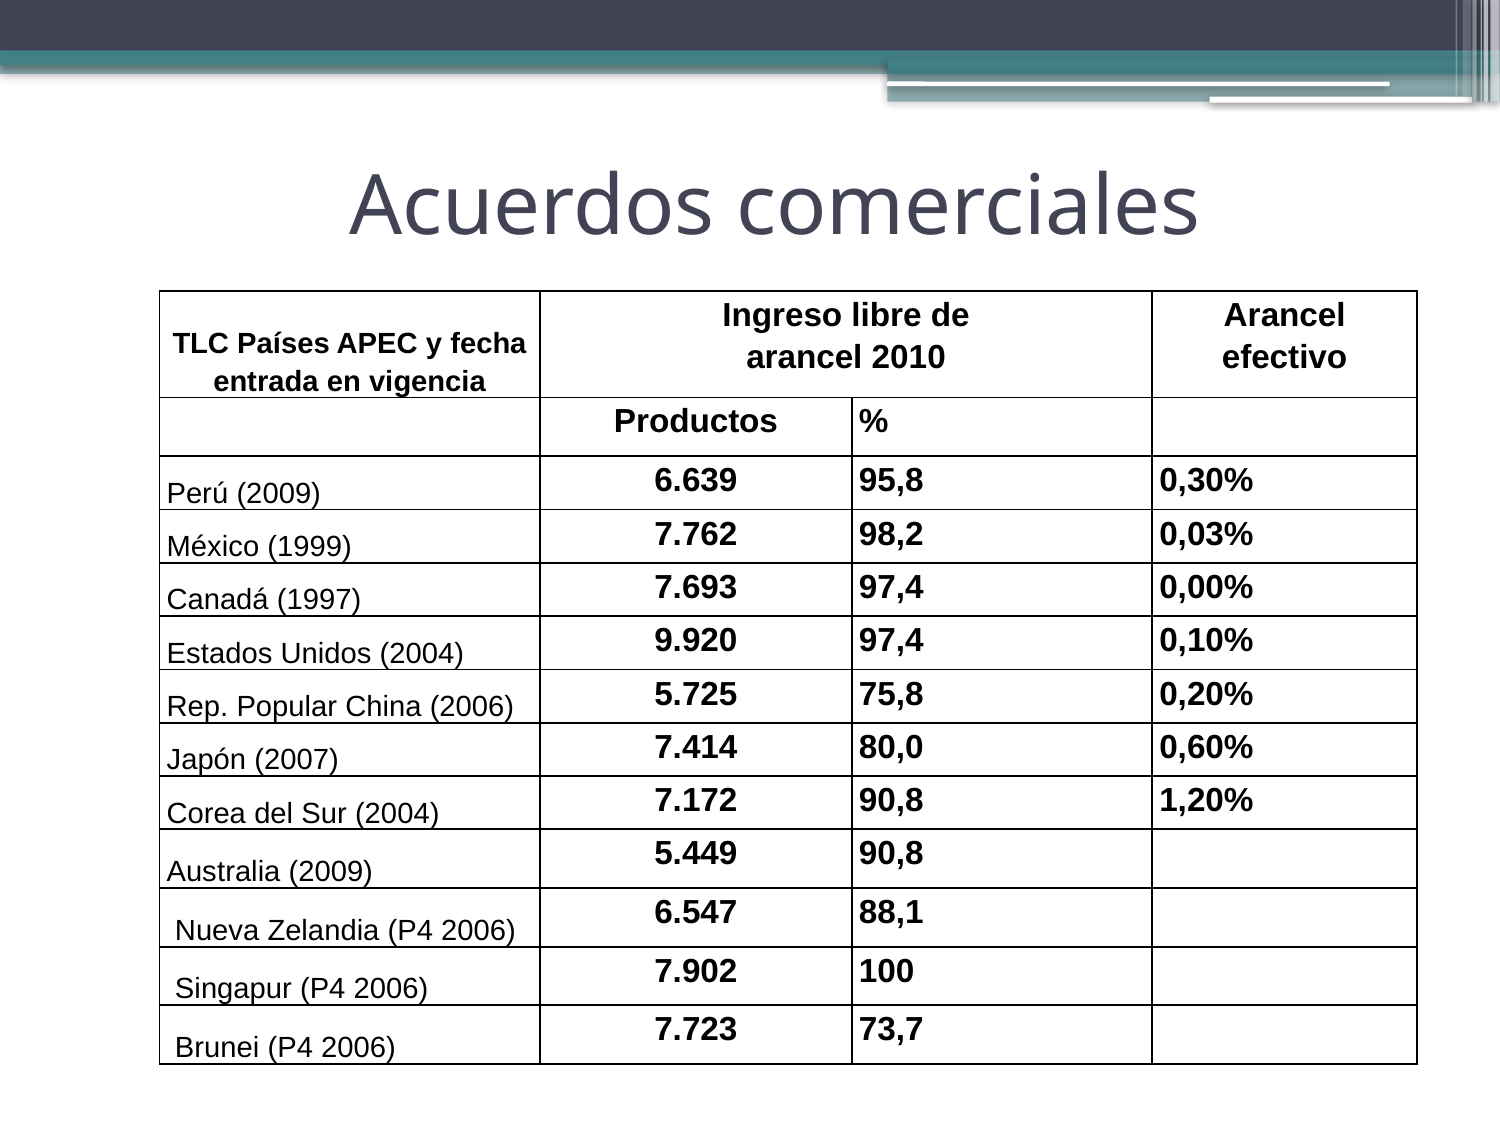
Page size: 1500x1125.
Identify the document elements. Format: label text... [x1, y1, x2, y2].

table_cell Australia (2009) [160, 830, 539, 887]
table_cell 7.172 [541, 777, 851, 828]
table_cell Singapur (P4 2006) [160, 948, 539, 1004]
table_cell 7.414 [541, 724, 851, 775]
table_cell 90,8 [853, 777, 1151, 828]
table_cell 1,20% [1153, 777, 1416, 828]
table_cell 7.902 [541, 948, 851, 1004]
table_header Ingreso libre de arancel 2010 [541, 292, 1151, 397]
table_cell 6.639 [541, 457, 851, 509]
table_cell 97,4 [853, 564, 1151, 615]
table_cell Nueva Zelandia (P4 2006) [160, 889, 539, 946]
table_cell 0,10% [1153, 617, 1416, 669]
table_cell 0,20% [1153, 670, 1416, 722]
table_cell Brunei (P4 2006) [160, 1006, 539, 1063]
table_header Arancel efectivo [1153, 292, 1416, 397]
table_cell 100 [853, 948, 1151, 1004]
table_cell [1153, 889, 1416, 946]
table_cell 6.547 [541, 889, 851, 946]
table_cell [1153, 948, 1416, 1004]
table_cell Japón (2007) [160, 724, 539, 775]
table_cell 0,30% [1153, 457, 1416, 509]
table_cell 7.762 [541, 510, 851, 562]
table_cell México (1999) [160, 510, 539, 562]
table_cell Rep. Popular China (2006) [160, 670, 539, 722]
table_cell 88,1 [853, 889, 1151, 946]
table_cell Productos [541, 398, 851, 455]
table_cell 98,2 [853, 510, 1151, 562]
table_cell 90,8 [853, 830, 1151, 887]
table_header TLC Países APEC y fecha entrada en vigencia [160, 292, 539, 397]
table_cell 7.723 [541, 1006, 851, 1063]
table_cell [1153, 398, 1416, 455]
table_cell Corea del Sur (2004) [160, 777, 539, 828]
table_cell 73,7 [853, 1006, 1151, 1063]
table_cell 75,8 [853, 670, 1151, 722]
table_cell 0,00% [1153, 564, 1416, 615]
table_cell Perú (2009) [160, 457, 539, 509]
table_cell 5.449 [541, 830, 851, 887]
table_cell [1153, 1006, 1416, 1063]
table_cell 7.693 [541, 564, 851, 615]
table_cell Canadá (1997) [160, 564, 539, 615]
table_cell 95,8 [853, 457, 1151, 509]
table_cell 0,03% [1153, 510, 1416, 562]
table_cell [1153, 830, 1416, 887]
table_cell 0,60% [1153, 724, 1416, 775]
table_cell Estados Unidos (2004) [160, 617, 539, 669]
table_cell 5.725 [541, 670, 851, 722]
title Acuerdos comerciales [100, 113, 1451, 289]
table_cell % [853, 398, 1151, 455]
table_cell 80,0 [853, 724, 1151, 775]
table_cell 9.920 [541, 617, 851, 669]
table_cell 97,4 [853, 617, 1151, 669]
table_cell [160, 398, 539, 455]
